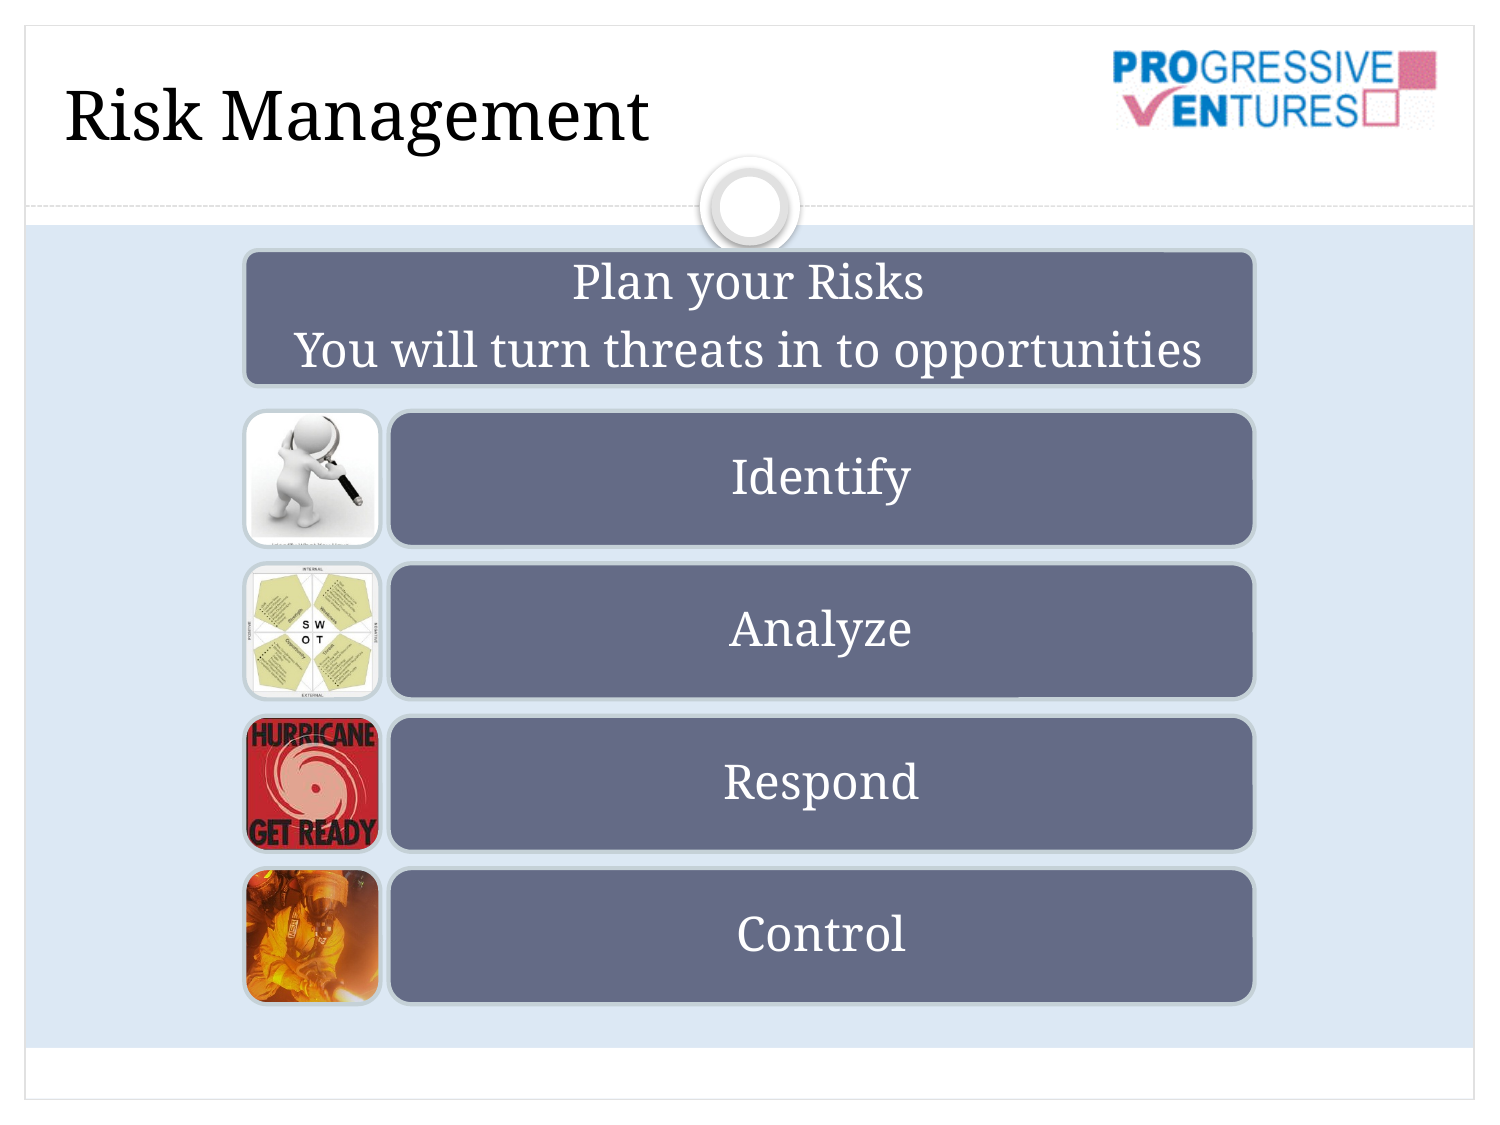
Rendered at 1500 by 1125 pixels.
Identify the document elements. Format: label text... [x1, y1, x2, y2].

title Risk Management [49, 37, 1450, 163]
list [49, 249, 1450, 1005]
